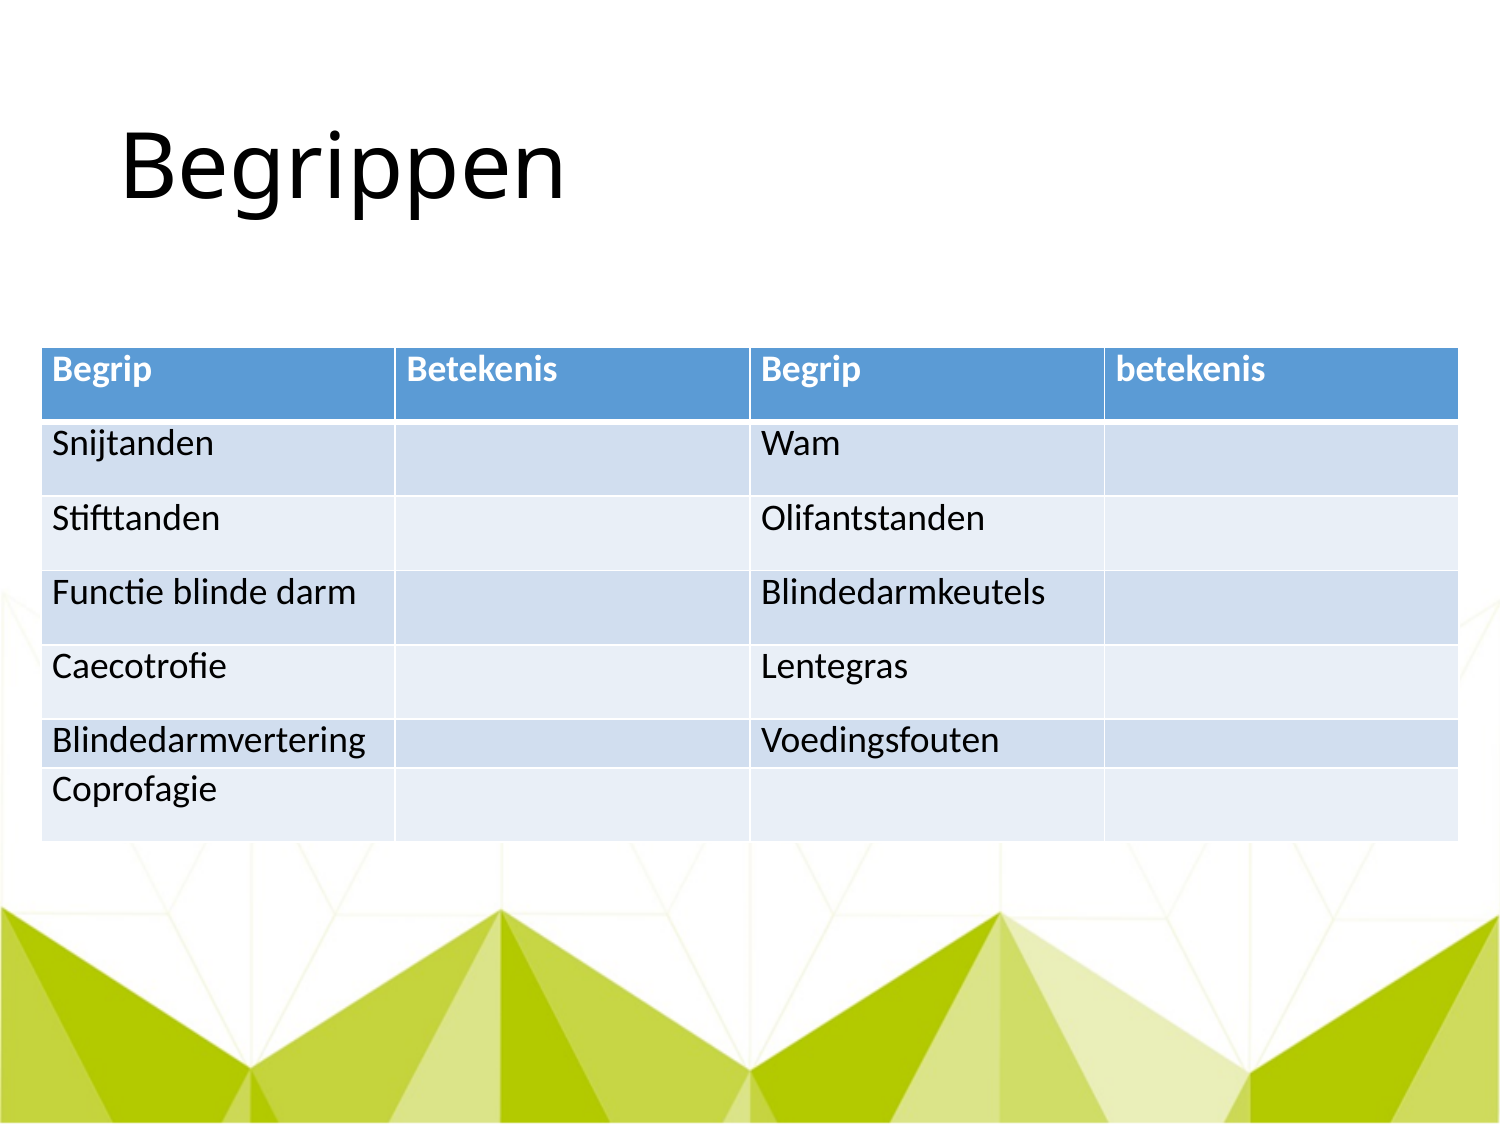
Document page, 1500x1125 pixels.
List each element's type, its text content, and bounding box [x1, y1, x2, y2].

table_cell [396, 646, 749, 718]
table_cell Blindedarmvertering [42, 720, 394, 767]
table_header Begrip [42, 348, 394, 419]
table_cell [396, 497, 749, 570]
table_cell [1105, 425, 1458, 495]
table_header Begrip [751, 348, 1104, 419]
table_cell [751, 769, 1104, 841]
table_cell Wam [751, 425, 1104, 495]
picture [0, 0, 1500, 1125]
table_cell [396, 571, 749, 644]
table_cell Snijtanden [42, 425, 394, 495]
table_cell Stifttanden [42, 497, 394, 570]
table_cell [396, 720, 749, 767]
table_cell Voedingsfouten [751, 720, 1104, 767]
table_cell [1105, 497, 1458, 570]
table_header Betekenis [396, 348, 749, 419]
table_header betekenis [1105, 348, 1458, 419]
table_cell Olifantstanden [751, 497, 1104, 570]
table_cell [1105, 646, 1458, 718]
table_cell [396, 425, 749, 495]
table_cell [1105, 769, 1458, 841]
table_cell [1105, 571, 1458, 644]
title Begrippen [103, 59, 1397, 278]
table_cell Coprofagie [42, 769, 394, 841]
table_cell Functie blinde darm [42, 571, 394, 644]
table_cell Caecotrofie [42, 646, 394, 718]
table_cell Blindedarmkeutels [751, 571, 1104, 644]
table_cell [396, 769, 749, 841]
table_cell Lentegras [751, 646, 1104, 718]
table_cell [1105, 720, 1458, 767]
